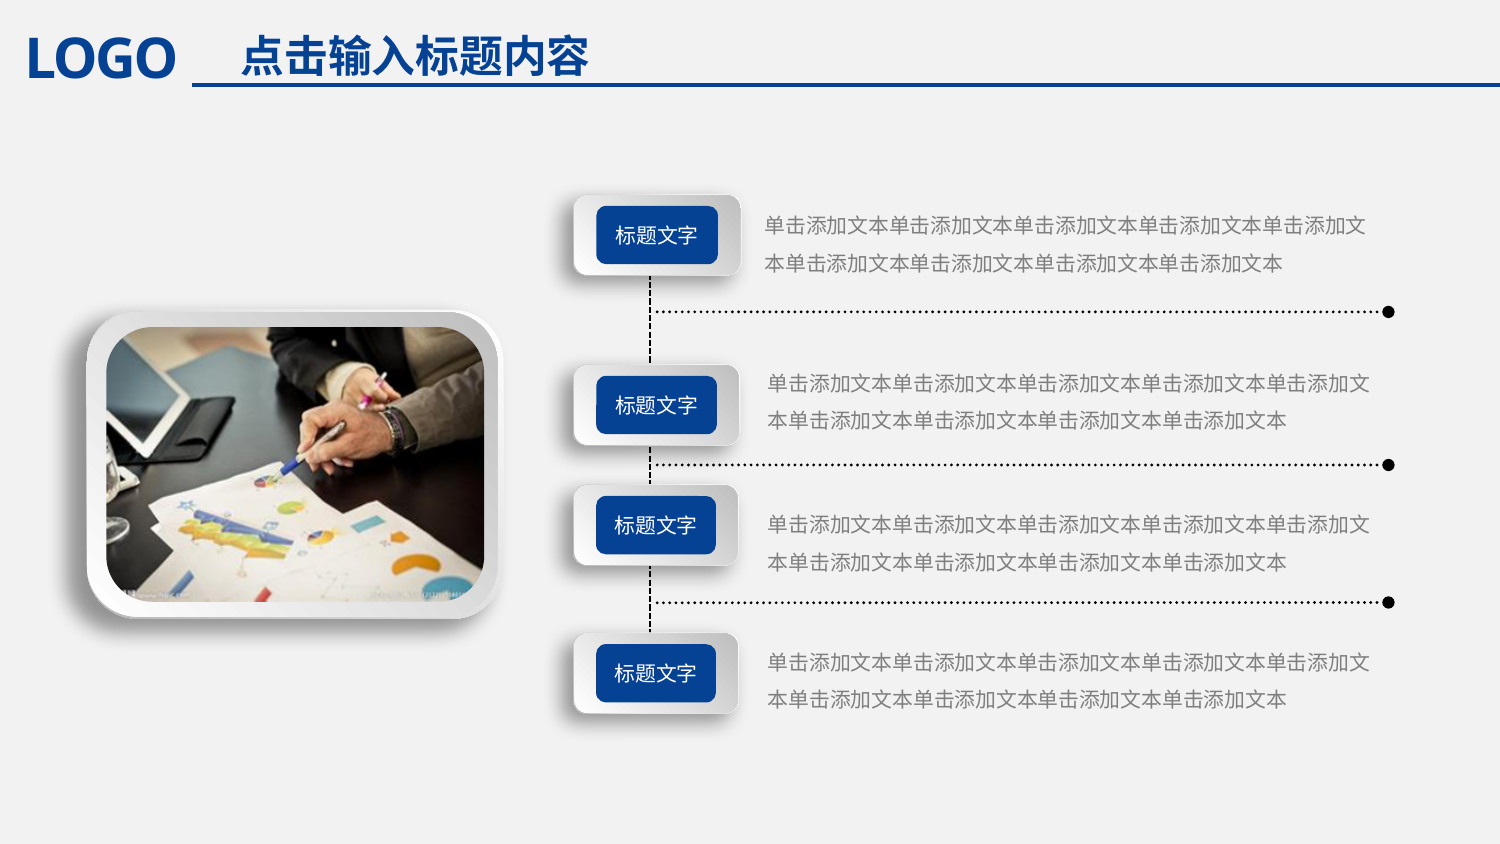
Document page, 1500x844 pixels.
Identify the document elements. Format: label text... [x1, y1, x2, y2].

text_box 单击添加文本单击添加文本单击添加文本单击添加文本单击添加文本单击添加文本单击添加文本单击添加文本单击添加文本 [756, 690, 1389, 755]
text_box LOGO [9, 14, 219, 97]
text_box 点击输入标题内容 [213, 21, 618, 85]
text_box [573, 484, 739, 566]
text_box 单击添加文本单击添加文本单击添加文本单击添加文本单击添加文本单击添加文本单击添加文本单击添加文本单击添加文本 [753, 194, 1389, 240]
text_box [573, 632, 739, 714]
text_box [573, 194, 742, 276]
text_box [650, 240, 1389, 690]
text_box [573, 364, 741, 446]
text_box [86, 309, 504, 619]
